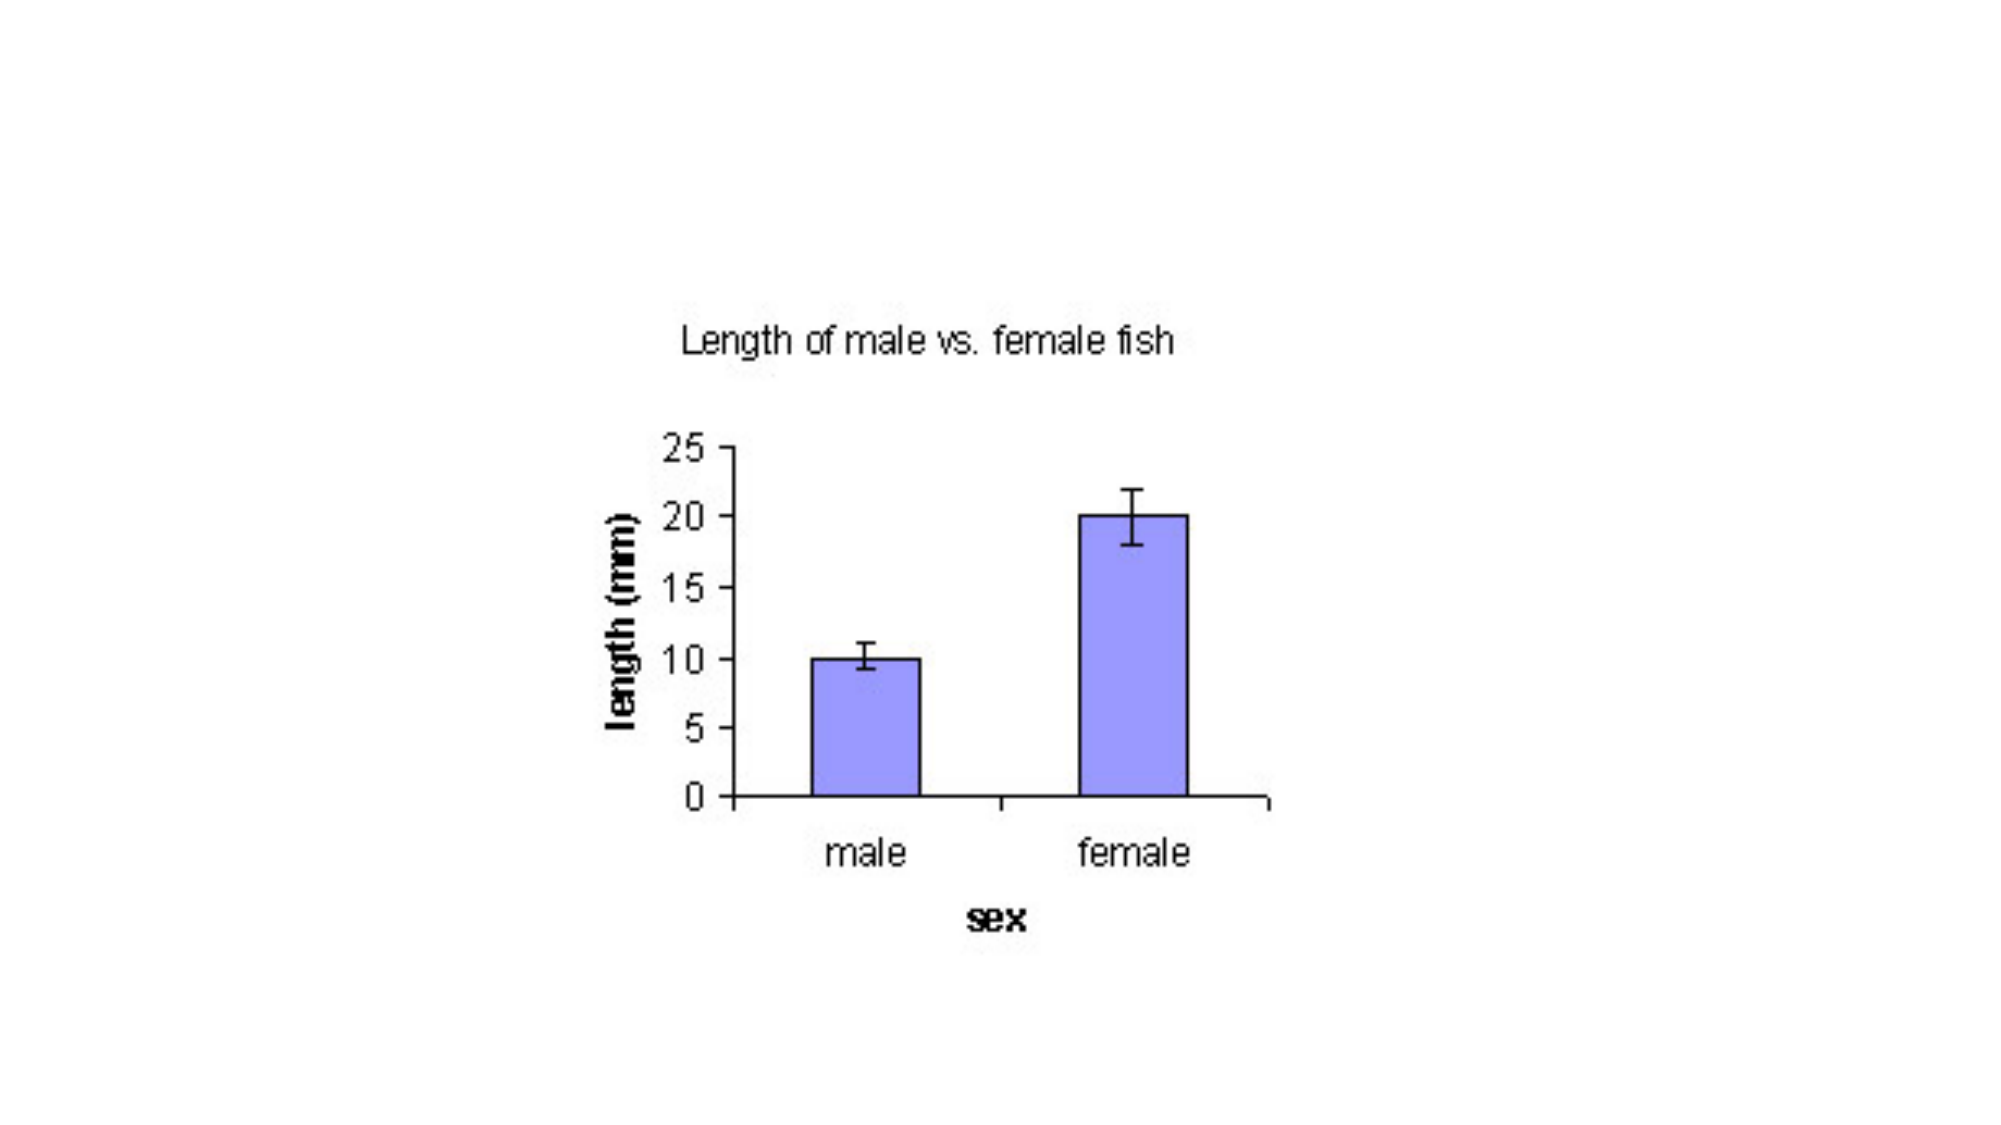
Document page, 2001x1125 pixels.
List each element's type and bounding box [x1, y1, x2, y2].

list [544, 277, 1311, 998]
